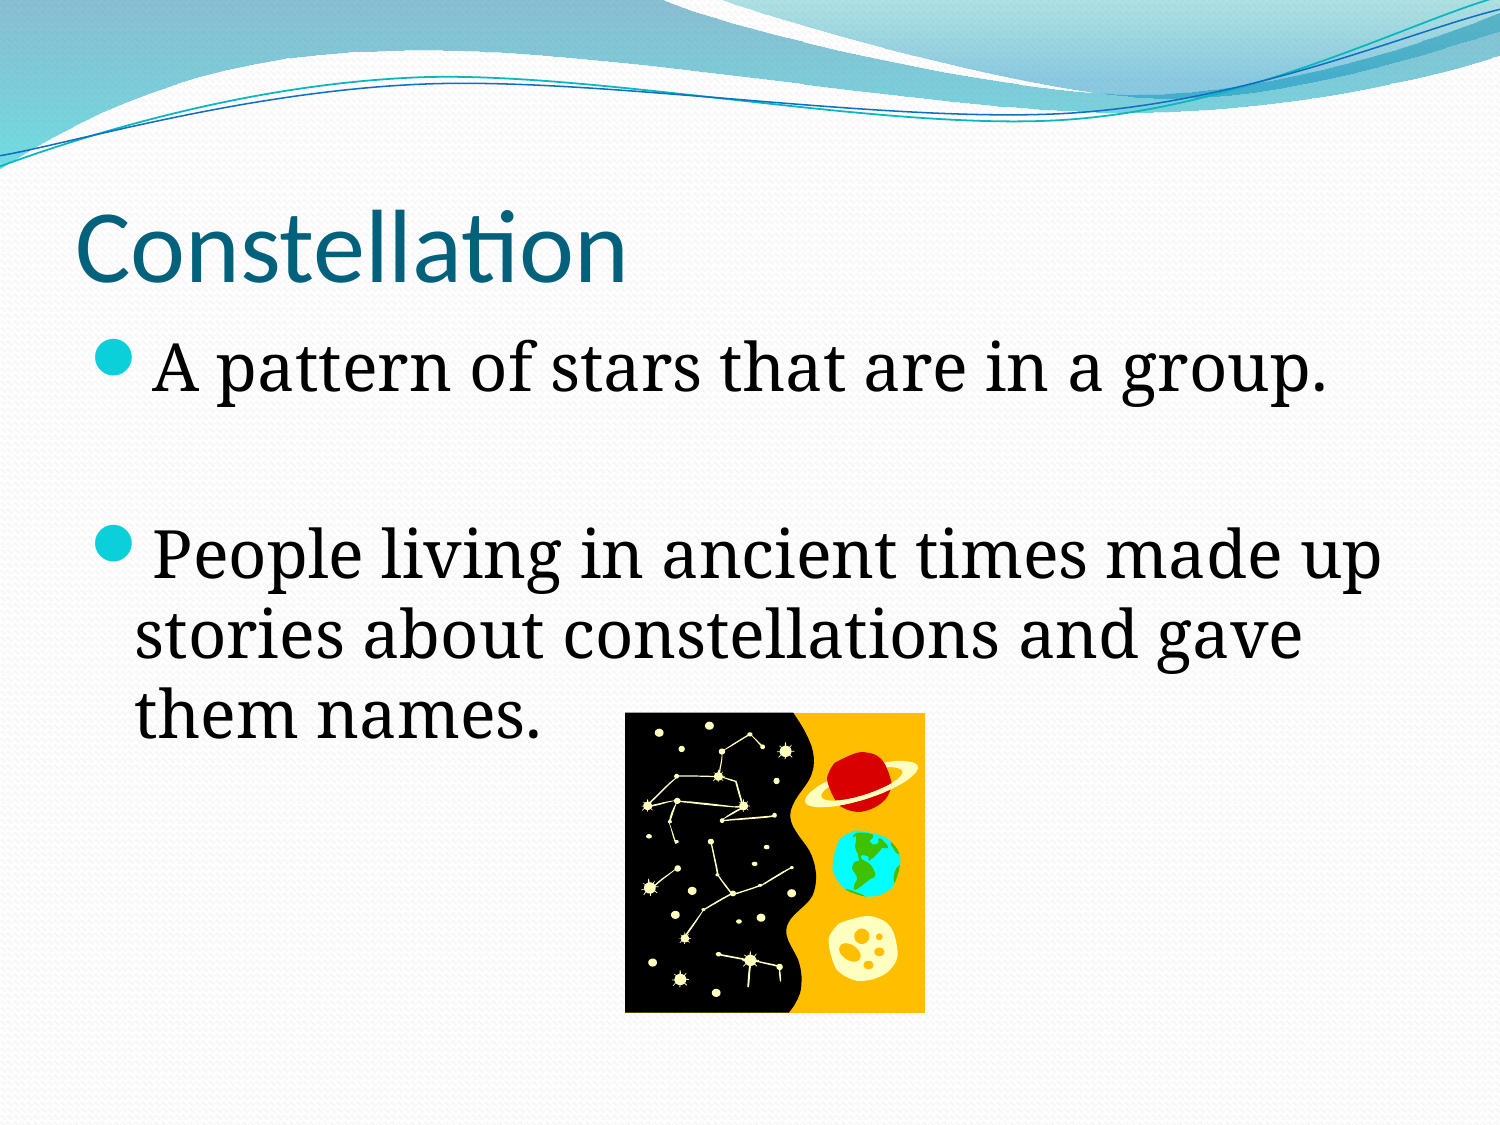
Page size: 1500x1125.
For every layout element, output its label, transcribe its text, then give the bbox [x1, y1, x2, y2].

picture [624, 712, 926, 1013]
title Constellation [75, 115, 1425, 303]
list A pattern of stars that are in a group. People living in ancient times made up stories about constellations and gave them names. [75, 317, 1425, 1038]
